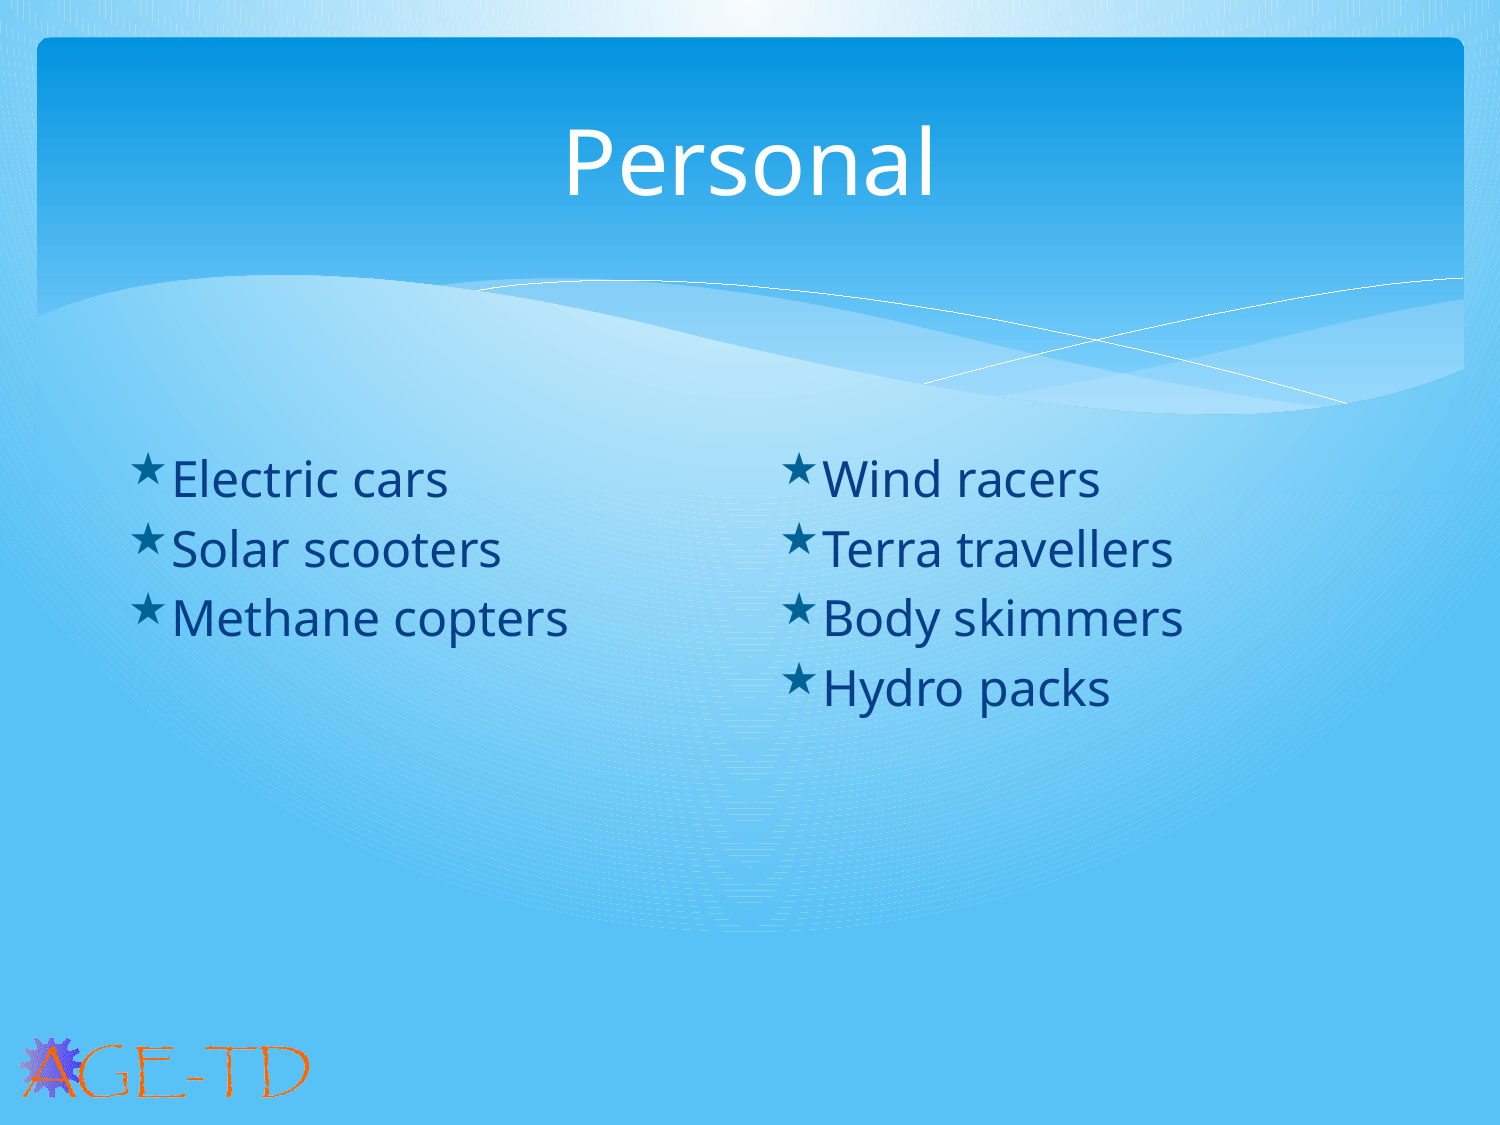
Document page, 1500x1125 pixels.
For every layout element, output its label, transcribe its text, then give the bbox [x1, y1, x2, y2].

list Wind racers Terra travellers Body skimmers Hydro packs [761, 439, 1389, 1005]
title Personal [75, 55, 1425, 261]
list Electric cars Solar scooters Methane copters [111, 439, 738, 1005]
picture [17, 1029, 313, 1118]
